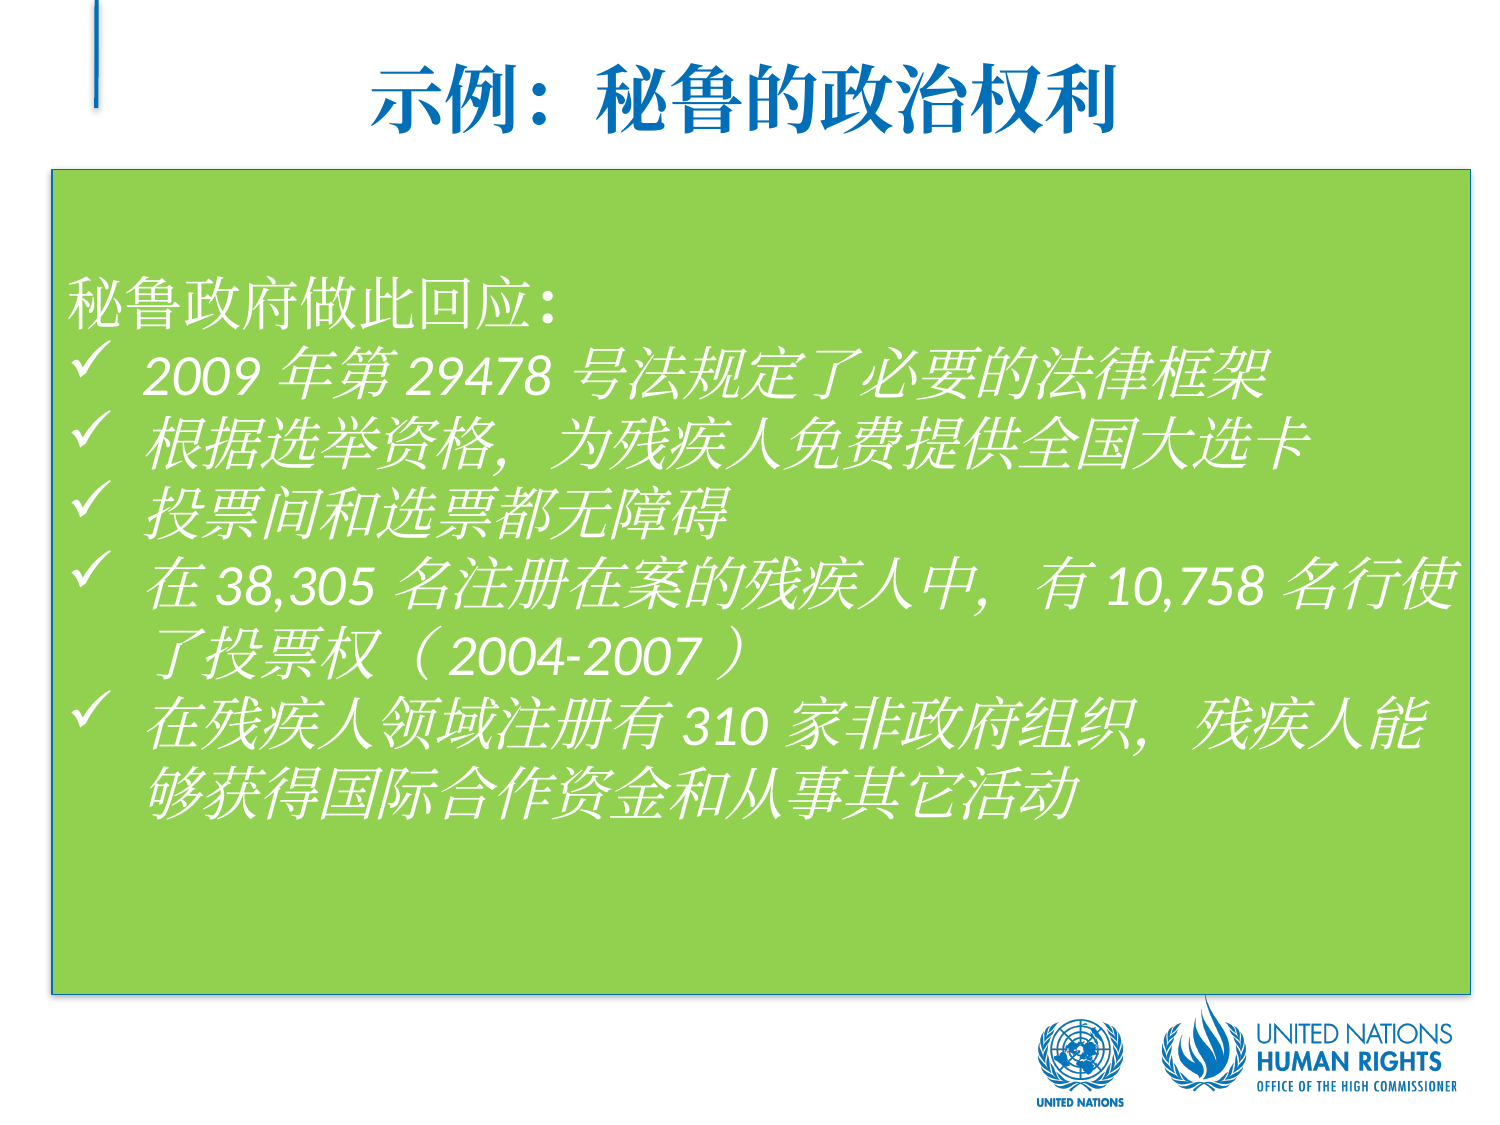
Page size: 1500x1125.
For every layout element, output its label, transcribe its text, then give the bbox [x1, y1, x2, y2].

title 示例：秘鲁的政治权利 [52, 45, 1437, 167]
text_box 秘鲁政府做此回应： 2009年第29478号法规定了必要的法律框架 根据选举资格，为残疾人免费提供全国大选卡 投票间和选票都无障碍 在38,305名注册在案的残疾人中，有10,758名行使了投票权（2004-2007） 在残疾人领域注册有310家非政府组织，残疾人能够获得国际合作资金和从事其它活动 [51, 169, 1471, 995]
picture [1037, 995, 1457, 1107]
